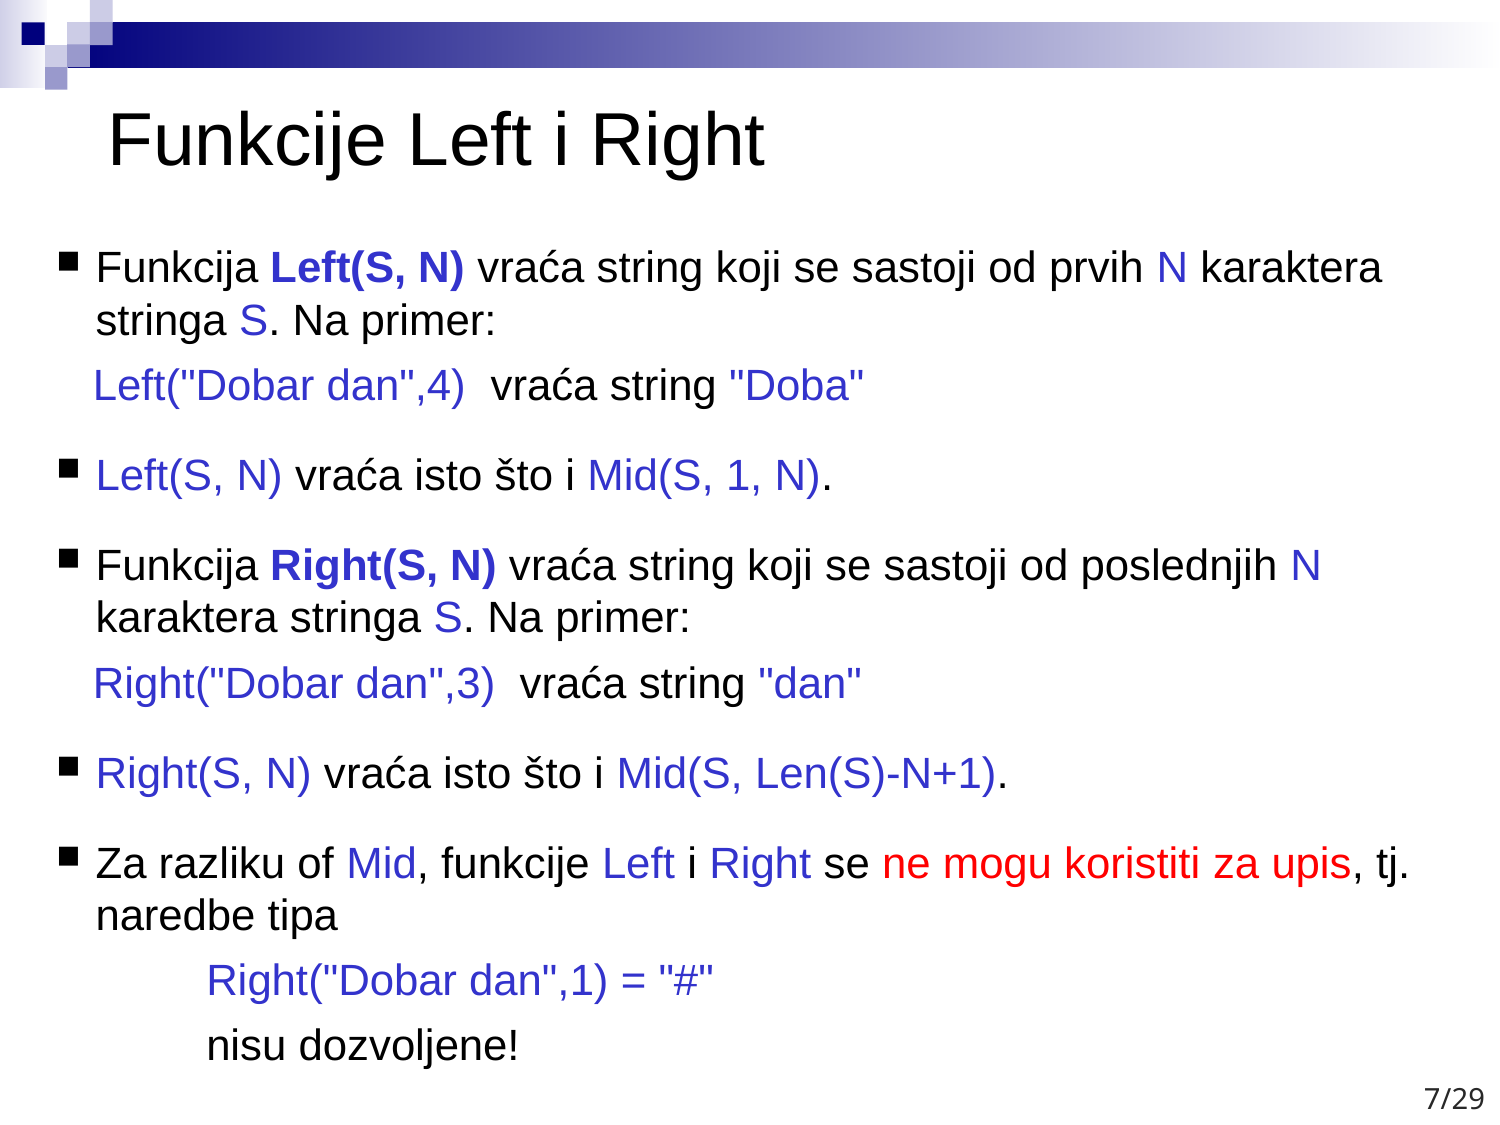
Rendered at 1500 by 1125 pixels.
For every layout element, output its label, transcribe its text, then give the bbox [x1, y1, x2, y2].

list Funkcija Left(S, N) vraća string koji se sastoji od prvih N karaktera stringa S. Na primer: Left("Dobar dan",4) vraća string "Doba" Left(S, N) vraća isto što i Mid(S, 1, N). Funkcija Right(S, N) vraća string koji se sastoji od poslednjih N karaktera stringa S. Na primer: Right("Dobar dan",3) vraća string "dan" Right(S, N) vraća isto što i Mid(S, Len(S)-N+1). Za razliku of Mid, funkcije Left i Right se ne mogu koristiti za upis, tj. naredbe tipa Right("Dobar dan",1) = "#" nisu dozvoljene! [41, 231, 1448, 1065]
title Funkcije Left i Right [92, 75, 797, 197]
text_box 7/29 [1374, 1072, 1500, 1123]
